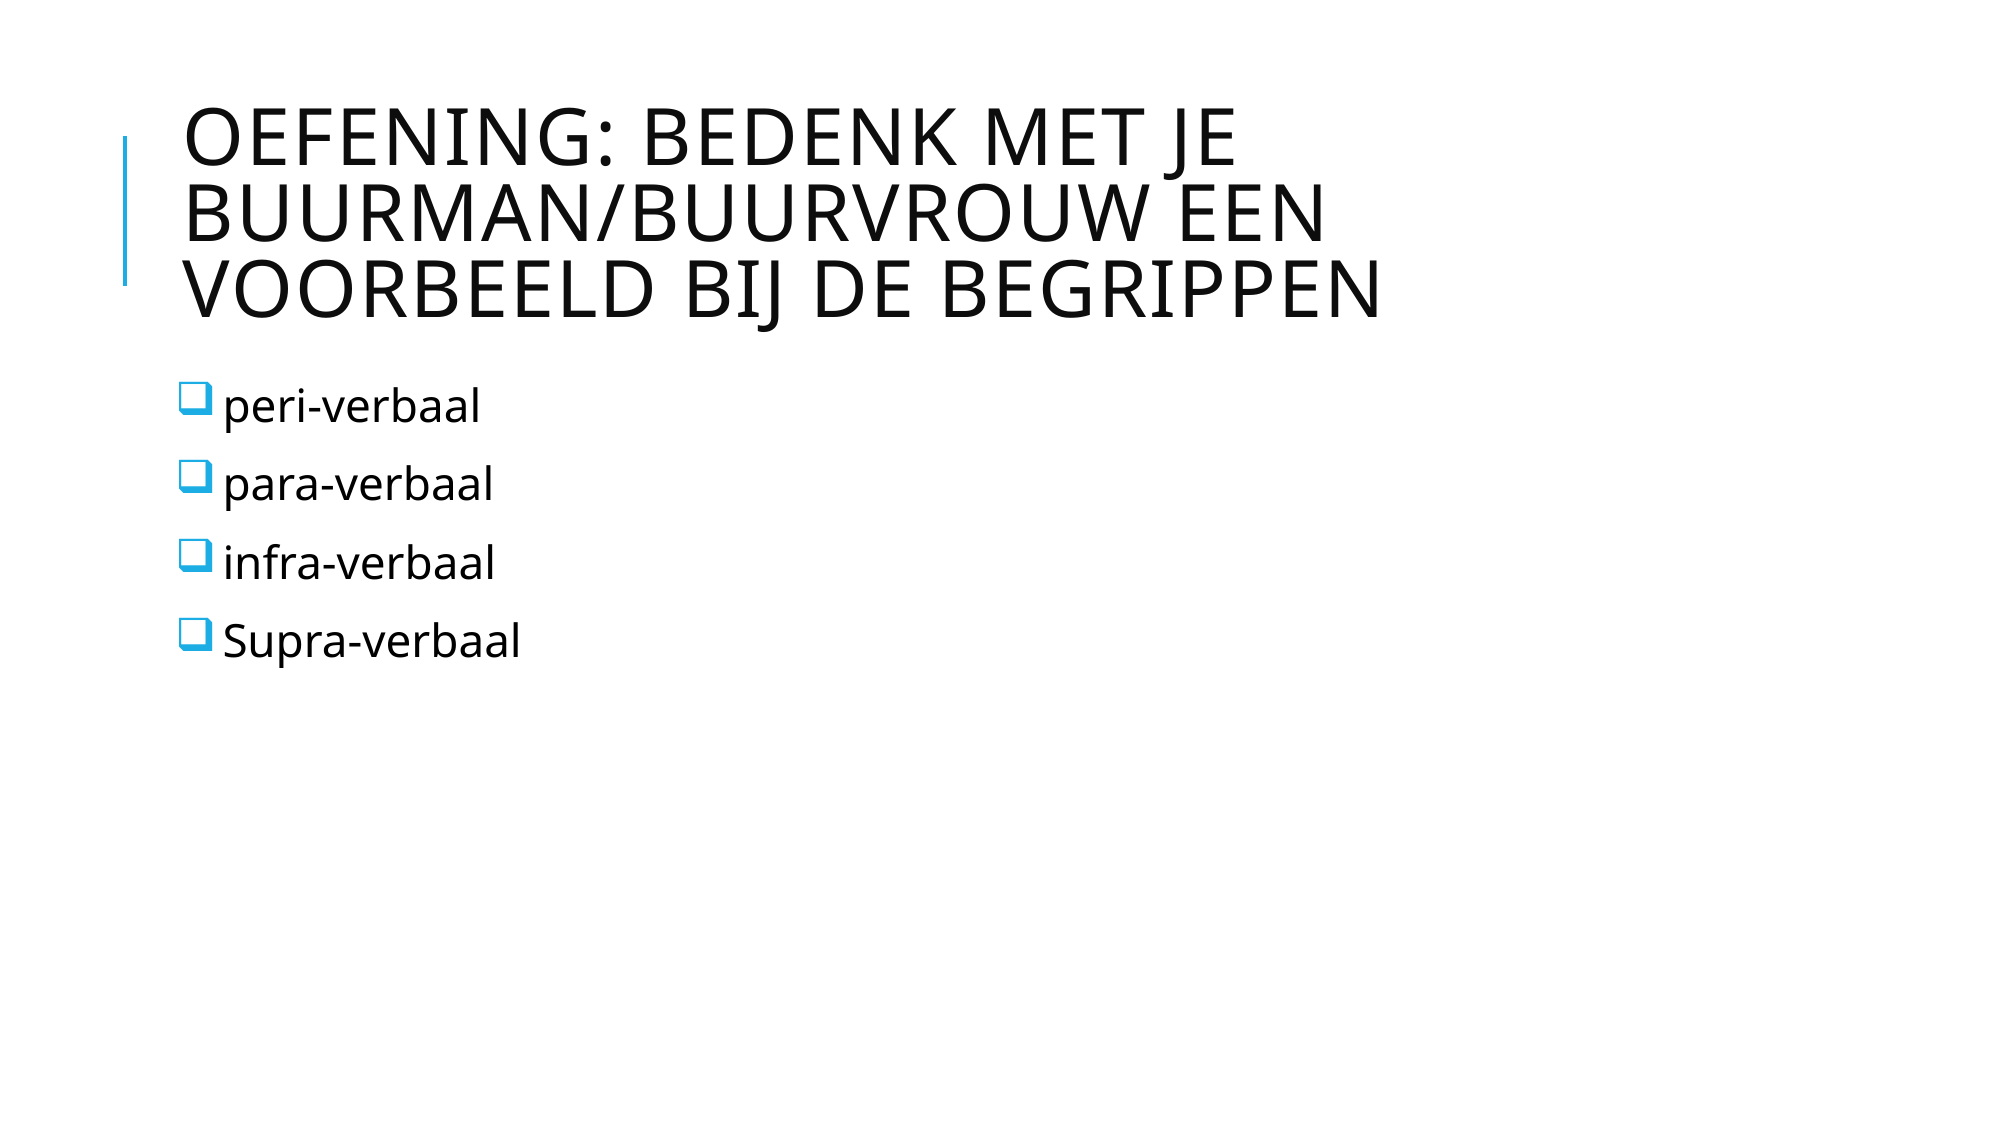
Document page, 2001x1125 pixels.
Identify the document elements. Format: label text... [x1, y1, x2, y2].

list peri-verbaal para-verbaal infra-verbaal Supra-verbaal [168, 375, 1763, 1035]
title Oefening: bedenk met je buurman/buurvrouw een voorbeeld bij de begrippen [168, 96, 1763, 342]
